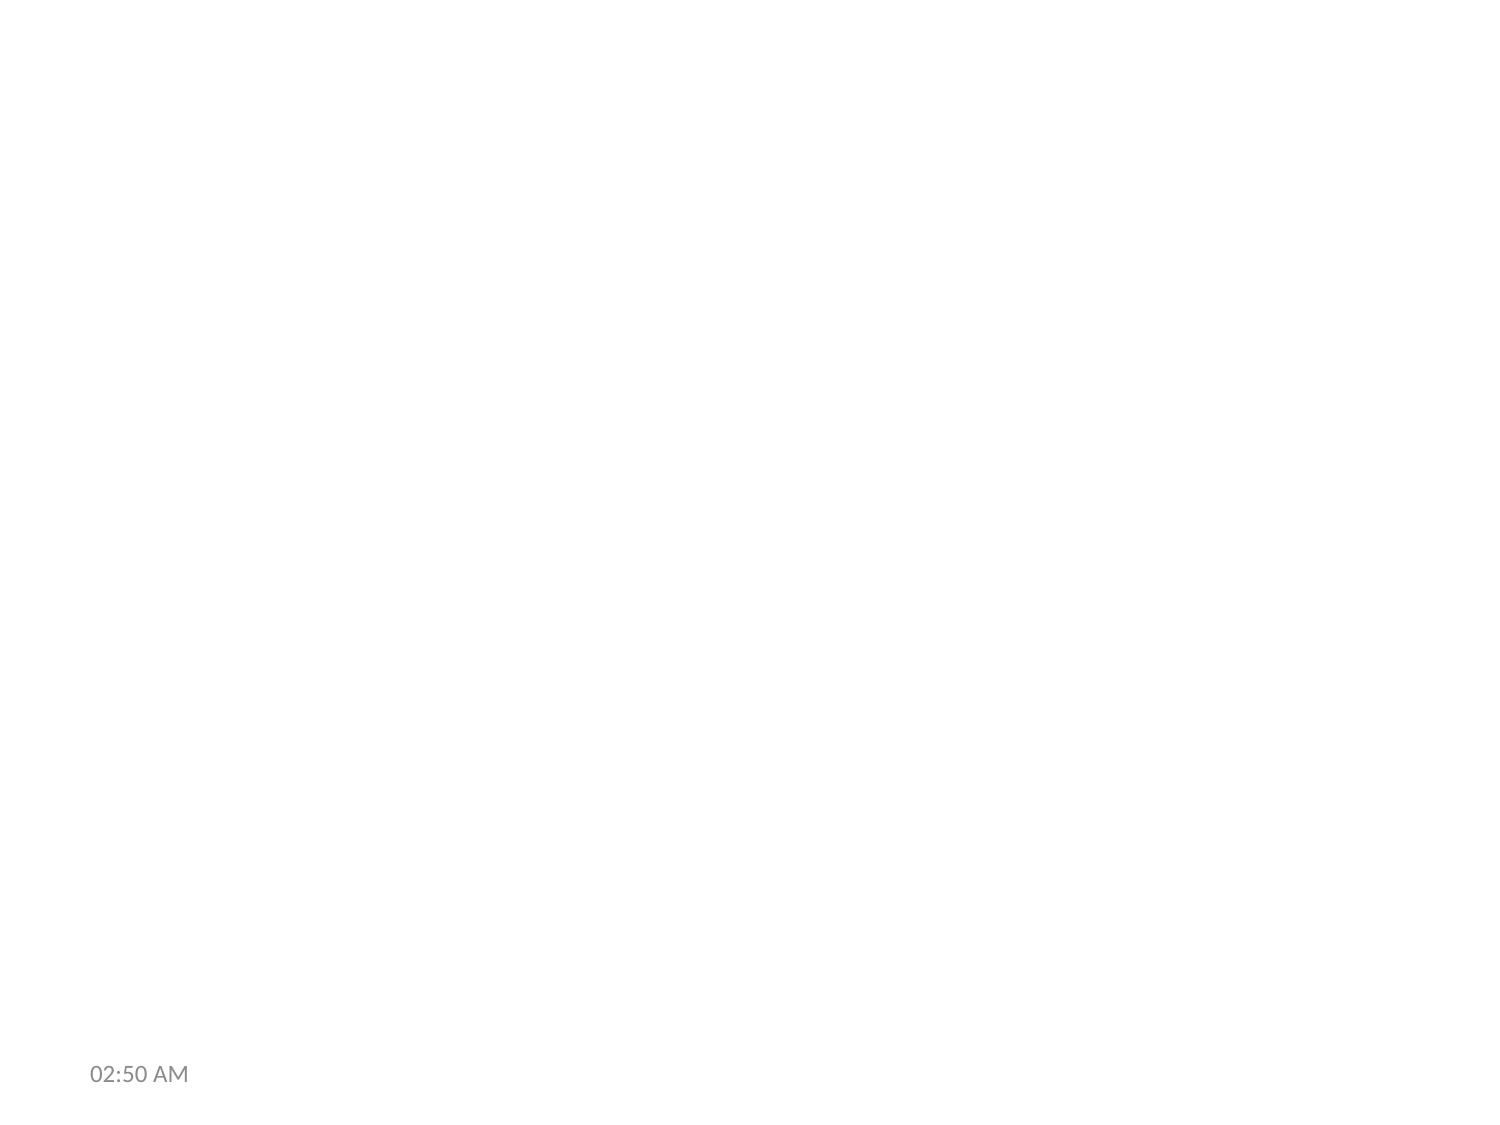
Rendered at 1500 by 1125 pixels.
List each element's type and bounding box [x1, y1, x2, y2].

slide_number [75, 1042, 425, 1103]
